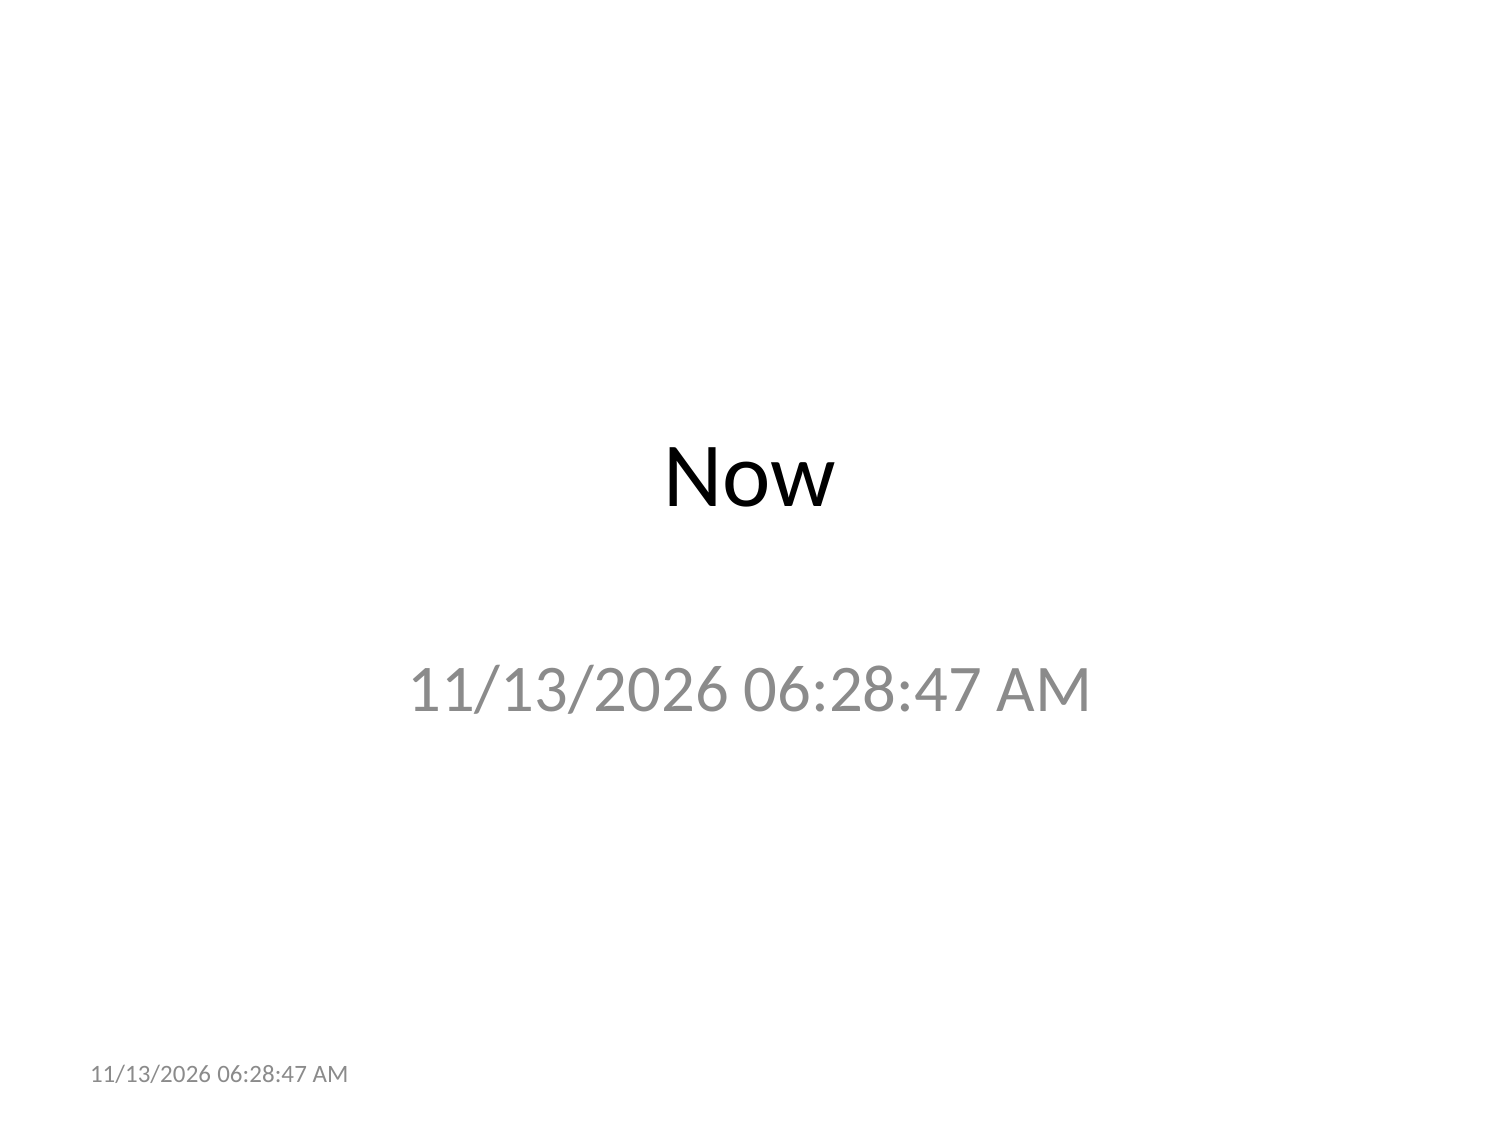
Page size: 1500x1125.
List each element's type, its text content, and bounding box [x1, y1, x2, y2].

title Now [112, 349, 1388, 591]
subtitle 2011-12-19 10:20:04 AM [225, 637, 1275, 925]
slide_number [75, 1042, 425, 1103]
